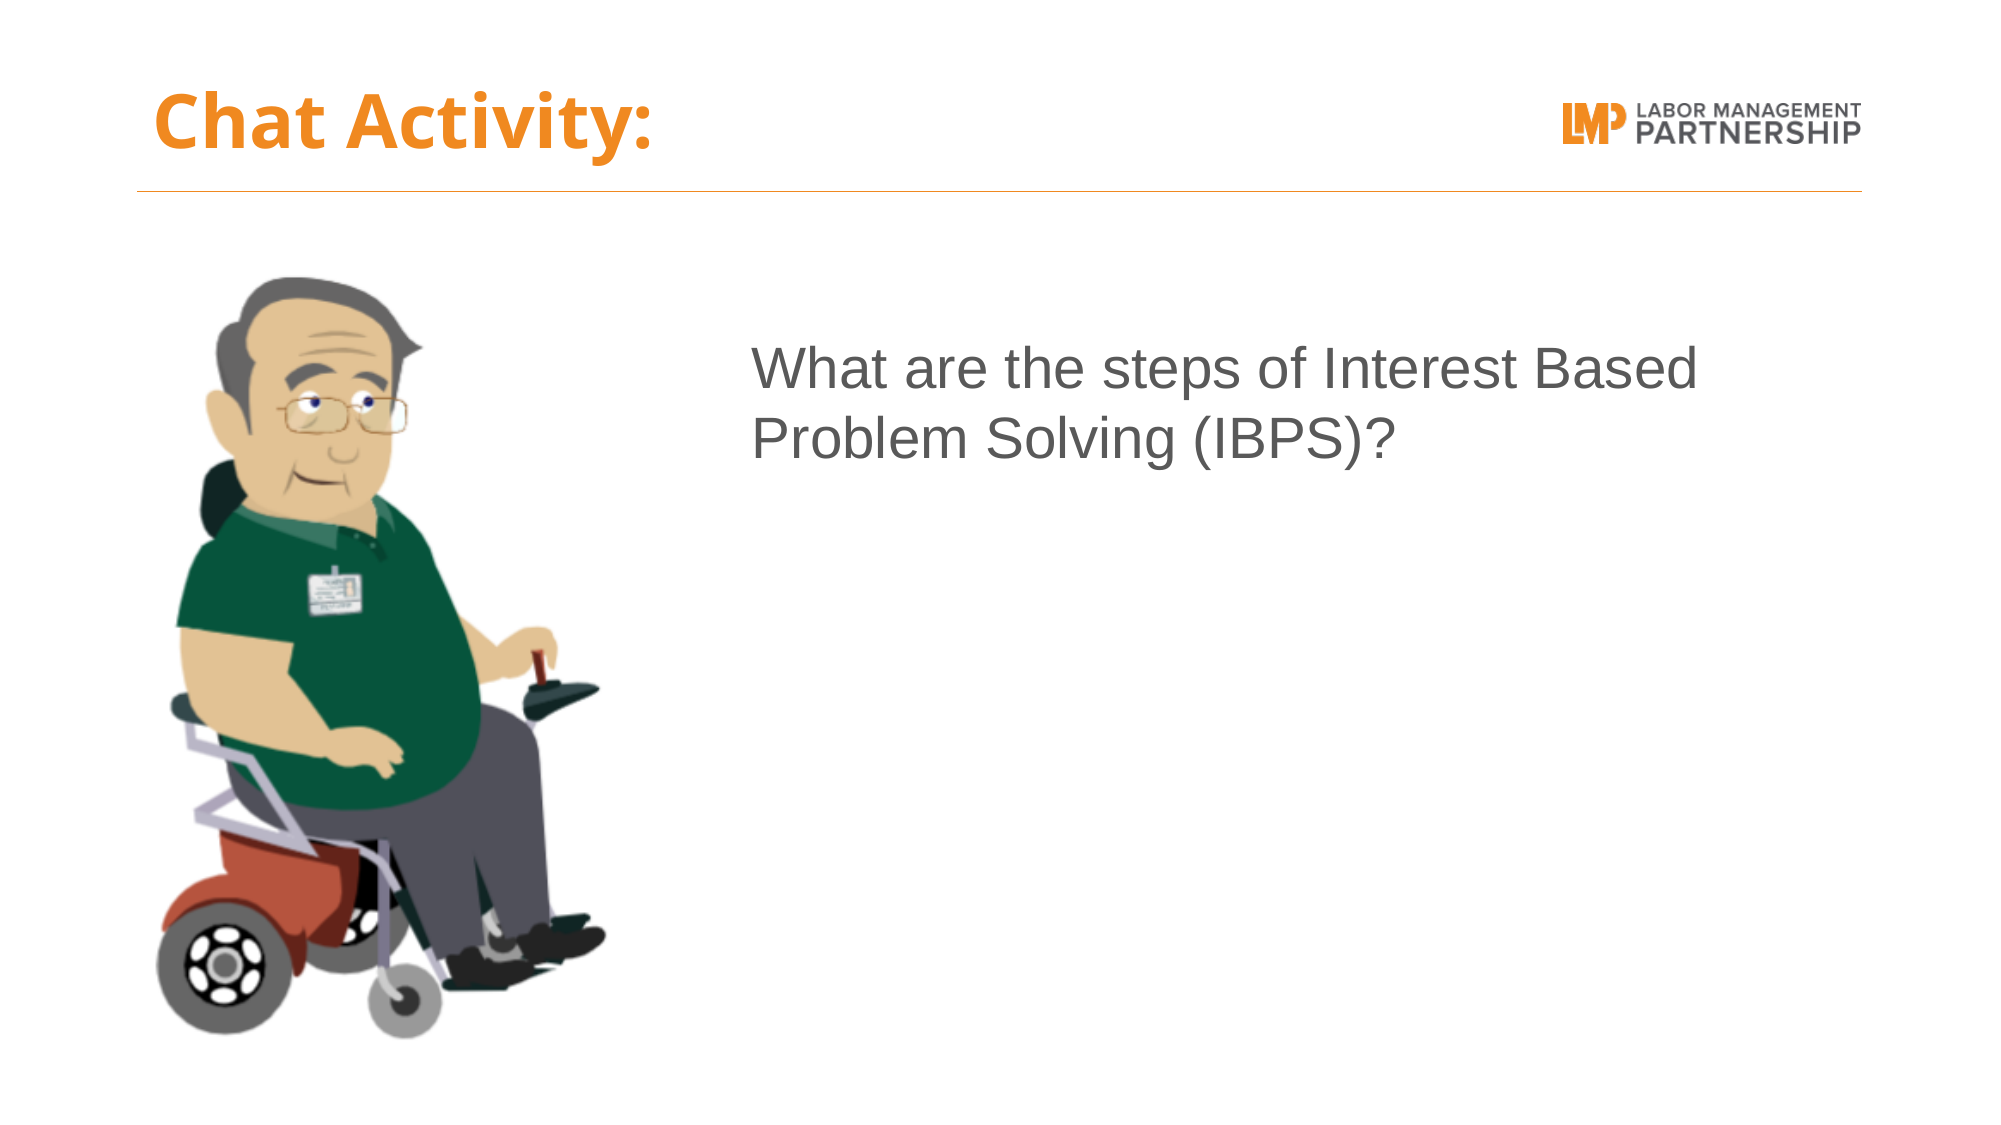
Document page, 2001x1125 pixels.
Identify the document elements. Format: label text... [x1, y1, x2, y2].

picture [1562, 103, 1863, 144]
title Chat Activity: [137, 59, 1529, 188]
list What are the steps of Interest Based Problem Solving (IBPS)? [736, 322, 1863, 1014]
picture [96, 252, 651, 1071]
